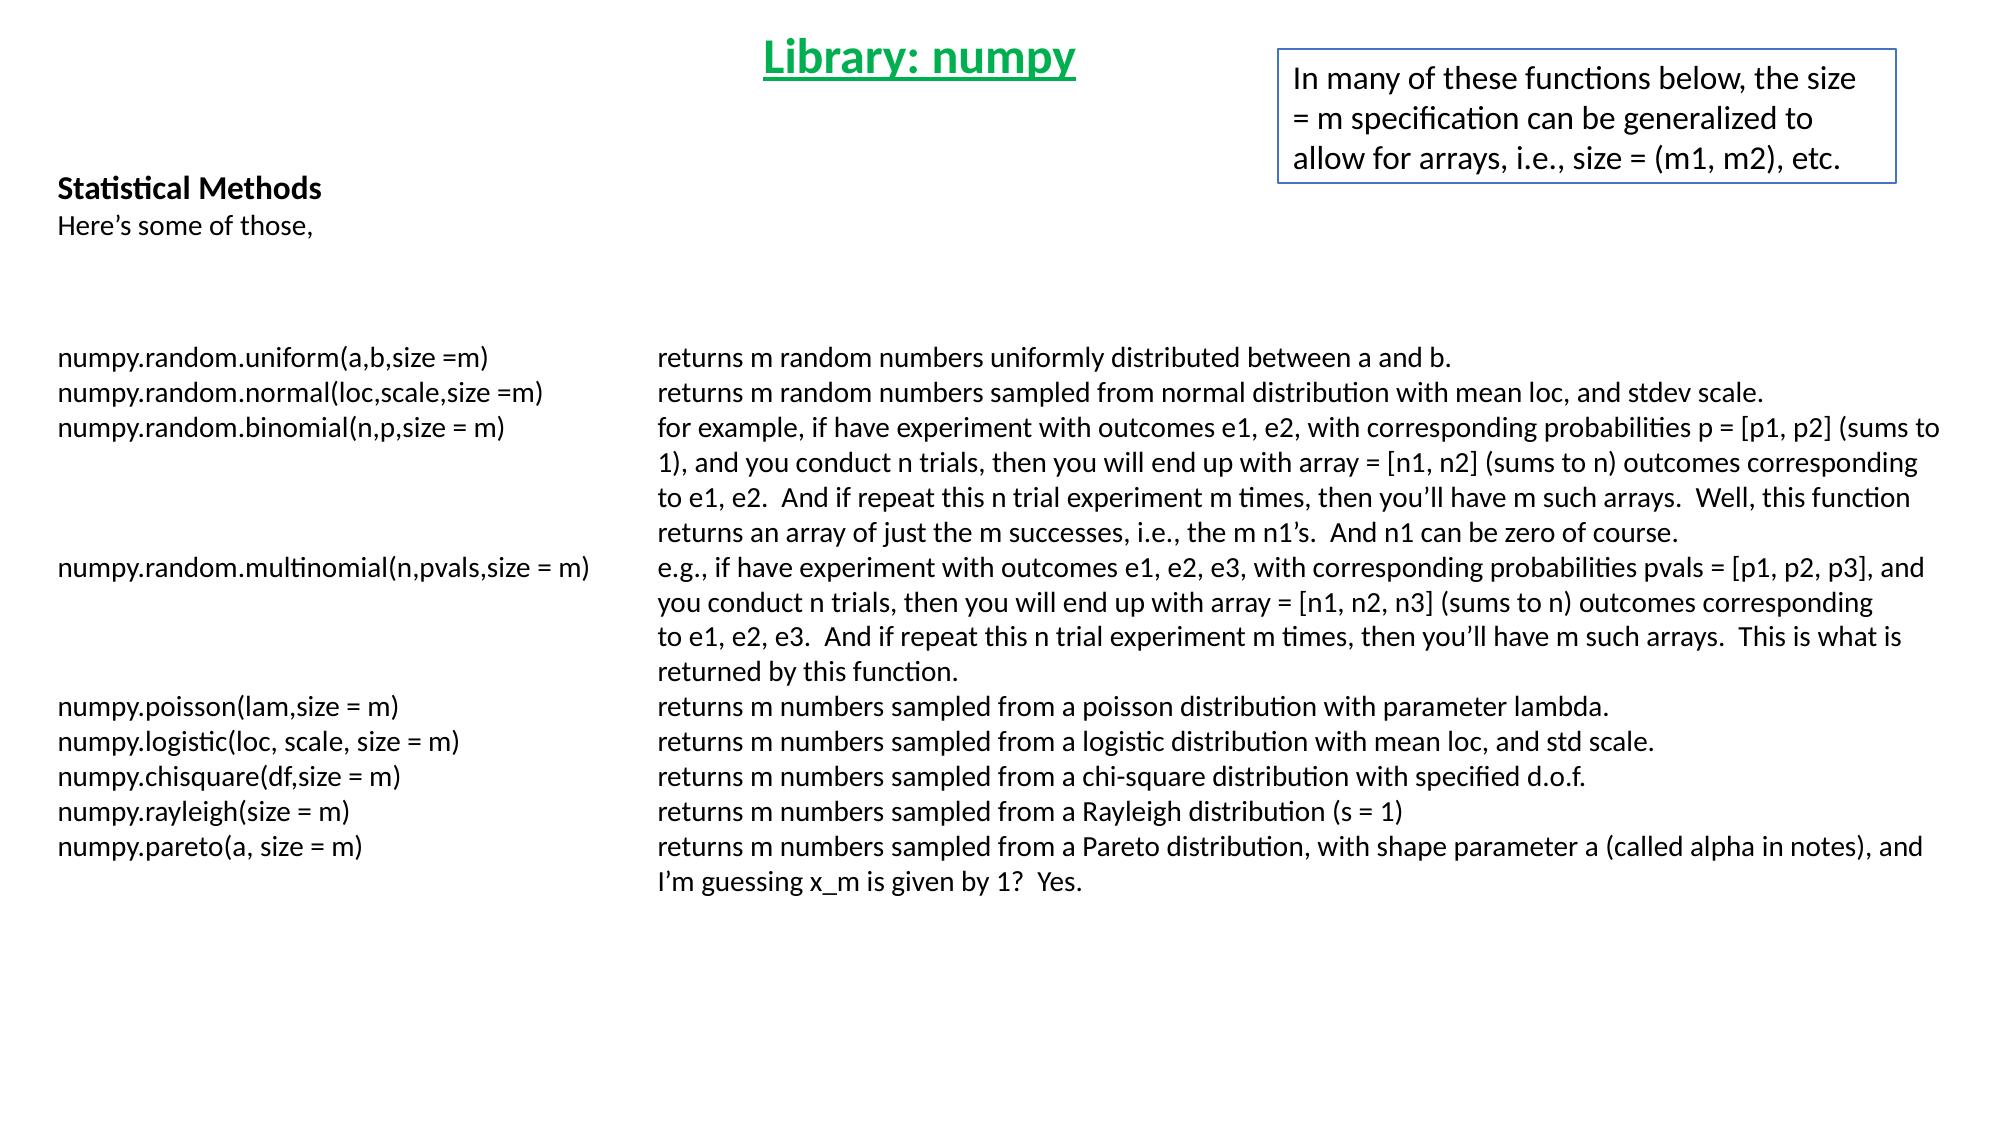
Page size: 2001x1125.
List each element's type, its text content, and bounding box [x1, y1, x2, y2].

text_box Library: numpy [748, 16, 1092, 92]
text_box Statistical Methods Here’s some of those, [42, 159, 505, 249]
text_box numpy.random.uniform(a,b,size =m) returns m random numbers uniformly distributed between a and b. numpy.random.normal(loc,scale,size =m) returns m random numbers sampled from normal distribution with mean loc, and stdev scale. numpy.random.binomial(n,p,size = m) for example, if have experiment with outcomes e1, e2, with corresponding probabilities p = [p1, p2] (sums to 1), and you conduct n trials, then you will end up with array = [n1, n2] (sums to n) outcomes corresponding to e1, e2. And if repeat this n trial experiment m times, then you’ll have m such arrays. Well, this function returns an array of just the m successes, i.e., the m n1’s. And n1 can be zero of course. numpy.random.multinomial(n,pvals,size = m) e.g., if have experiment with outcomes e1, e2, e3, with corresponding probabilities pvals = [p1, p2, p3], and you conduct n trials, then you will end up with array = [n1, n2, n3] (sums to n) outcomes corresponding to e1, e2, e3. And if repeat this n trial experiment m times, then you’ll have m such arrays. This is what is returned by this function. numpy.poisson(lam,size = m) returns m numbers sampled from a poisson distribution with parameter lambda. numpy.logistic(loc, scale, size = m) returns m numbers sampled from a logistic distribution with mean loc, and std scale. numpy.chisquare(df,size = m) returns m numbers sampled from a chi-square distribution with specified d.o.f. numpy.rayleigh(size = m) returns m numbers sampled from a Rayleigh distribution (s = 1) numpy.pareto(a, size = m) returns m numbers sampled from a Pareto distribution, with shape parameter a (called alpha in notes), and I’m guessing x_m is given by 1? Yes. [42, 330, 1966, 905]
text_box In many of these functions below, the size = m specification can be generalized to allow for arrays, i.e., size = (m1, m2), etc. [1278, 48, 1896, 184]
